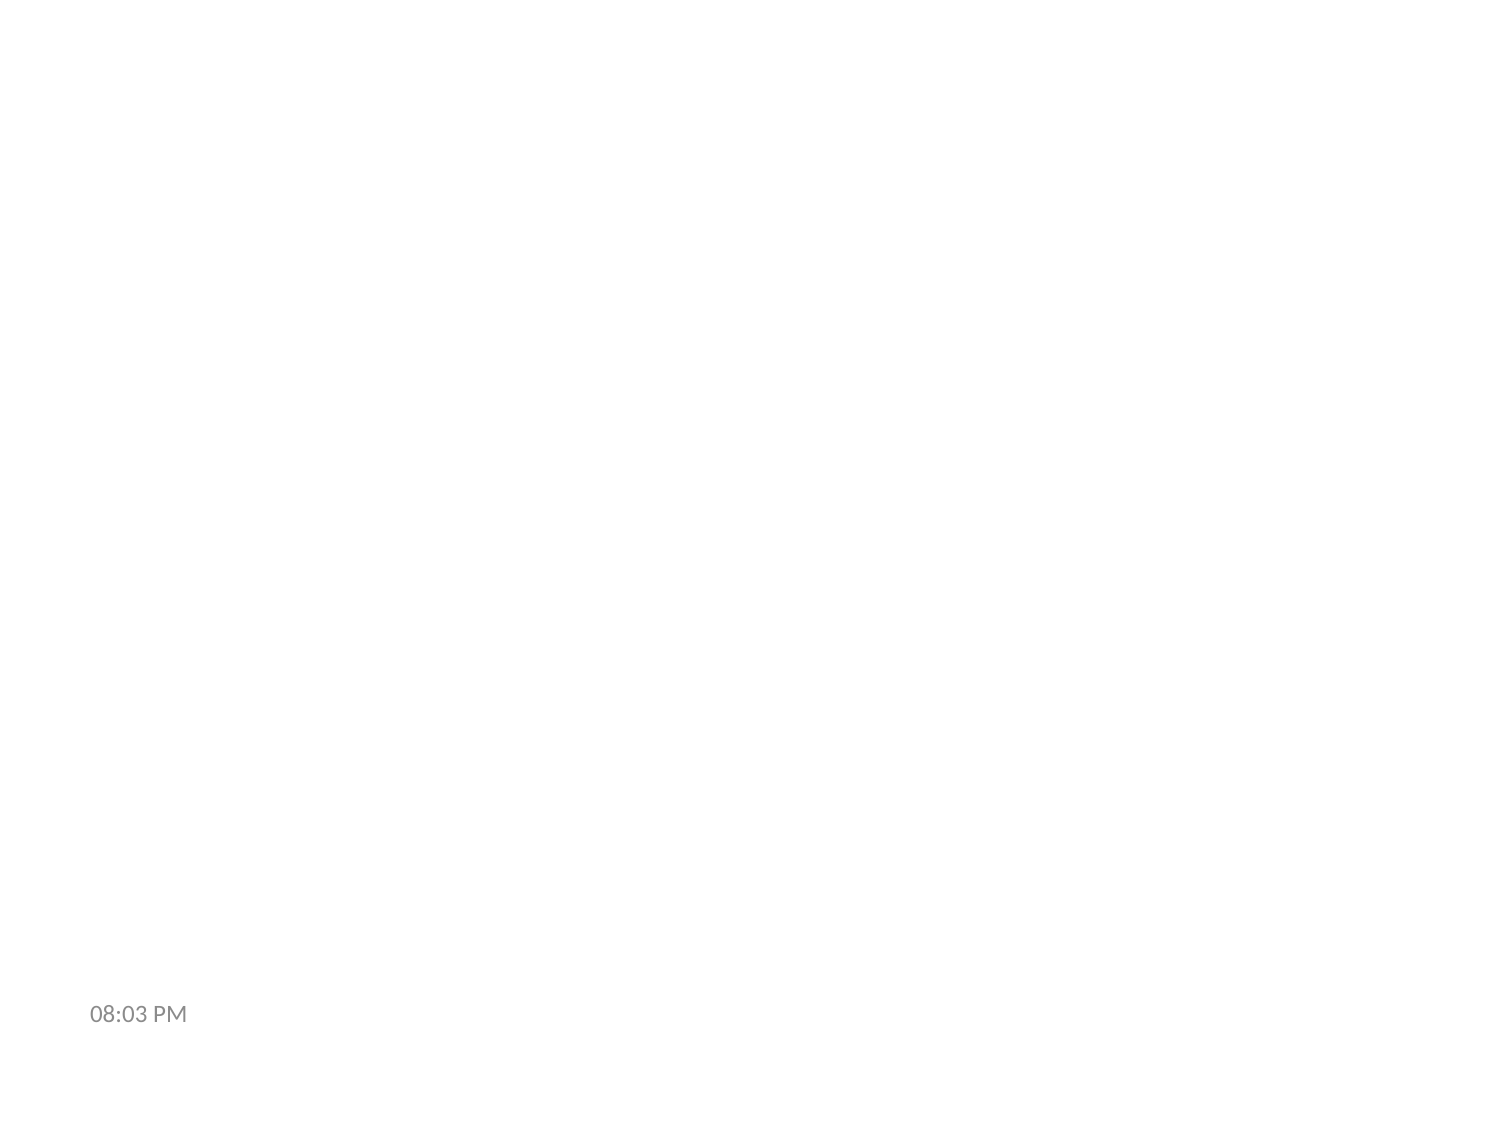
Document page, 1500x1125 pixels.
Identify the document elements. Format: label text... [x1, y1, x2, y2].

text_box 3:35 PM [75, 982, 425, 1043]
